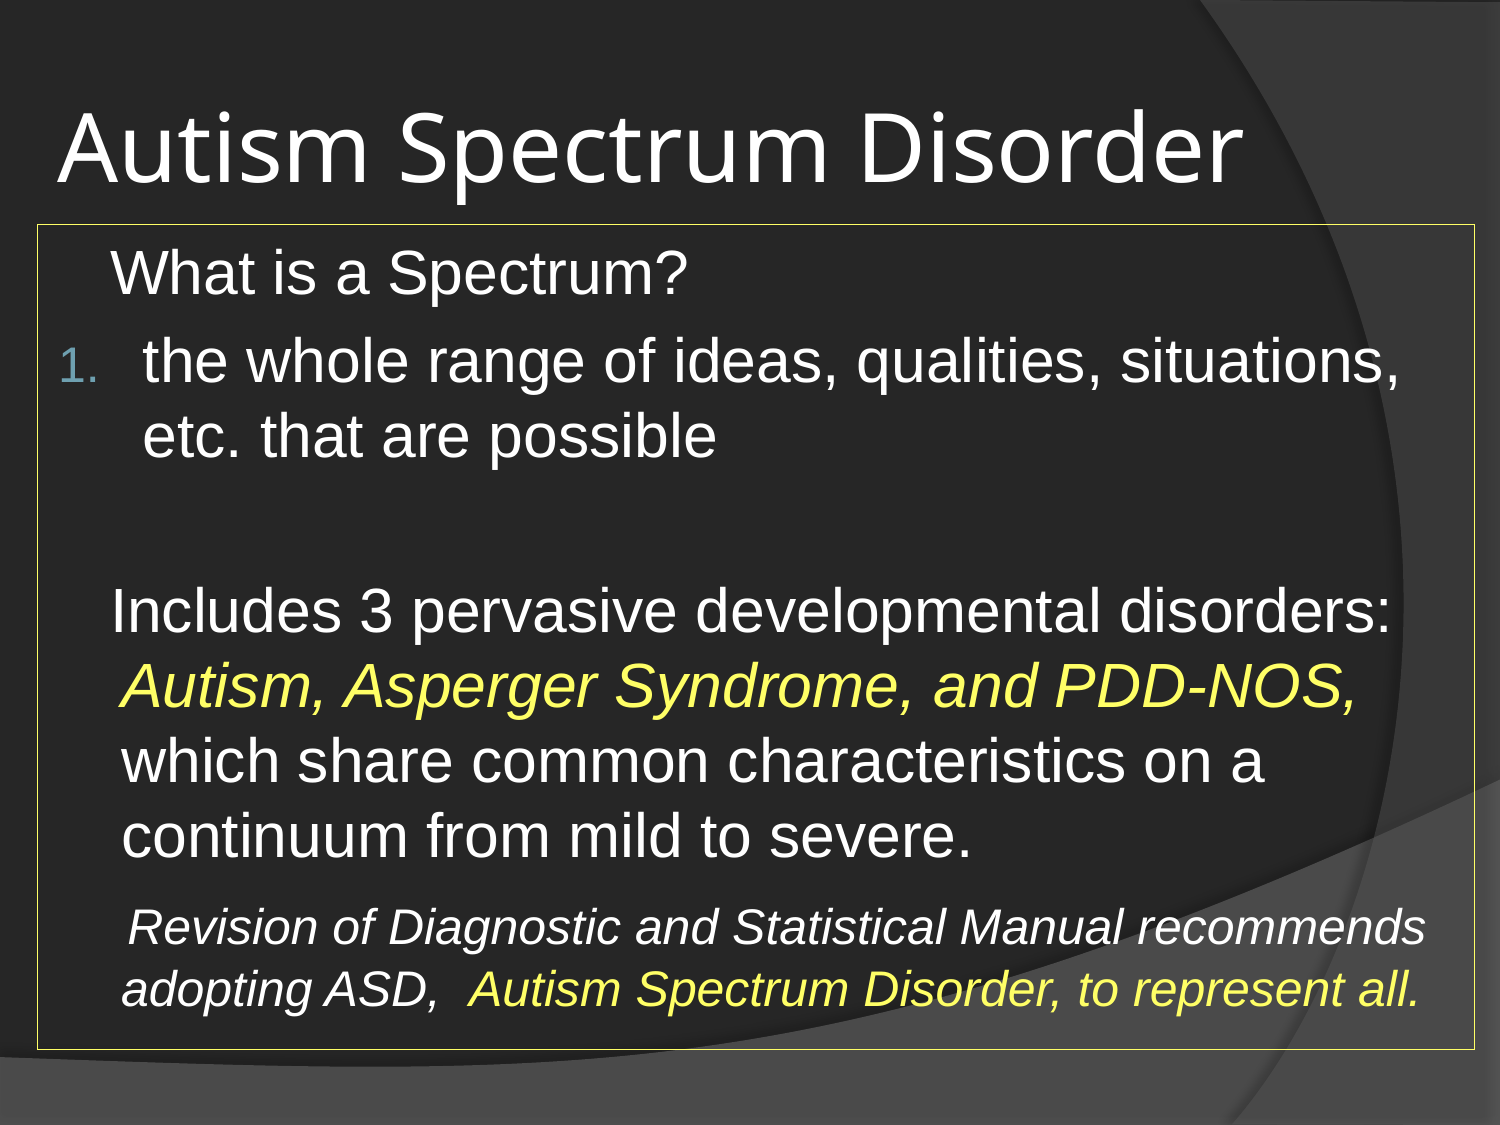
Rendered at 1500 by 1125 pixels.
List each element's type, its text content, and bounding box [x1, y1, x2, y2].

list What is a Spectrum? the whole range of ideas, qualities, situations, etc. that are possible Includes 3 pervasive developmental disorders: Autism, Asperger Syndrome, and PDD-NOS, which share common characteristics on a continuum from mild to severe. Revision of Diagnostic and Statistical Manual recommends adopting ASD, Autism Spectrum Disorder, to represent all. [37, 224, 1475, 1050]
title Autism Spectrum Disorder [50, 50, 1400, 224]
